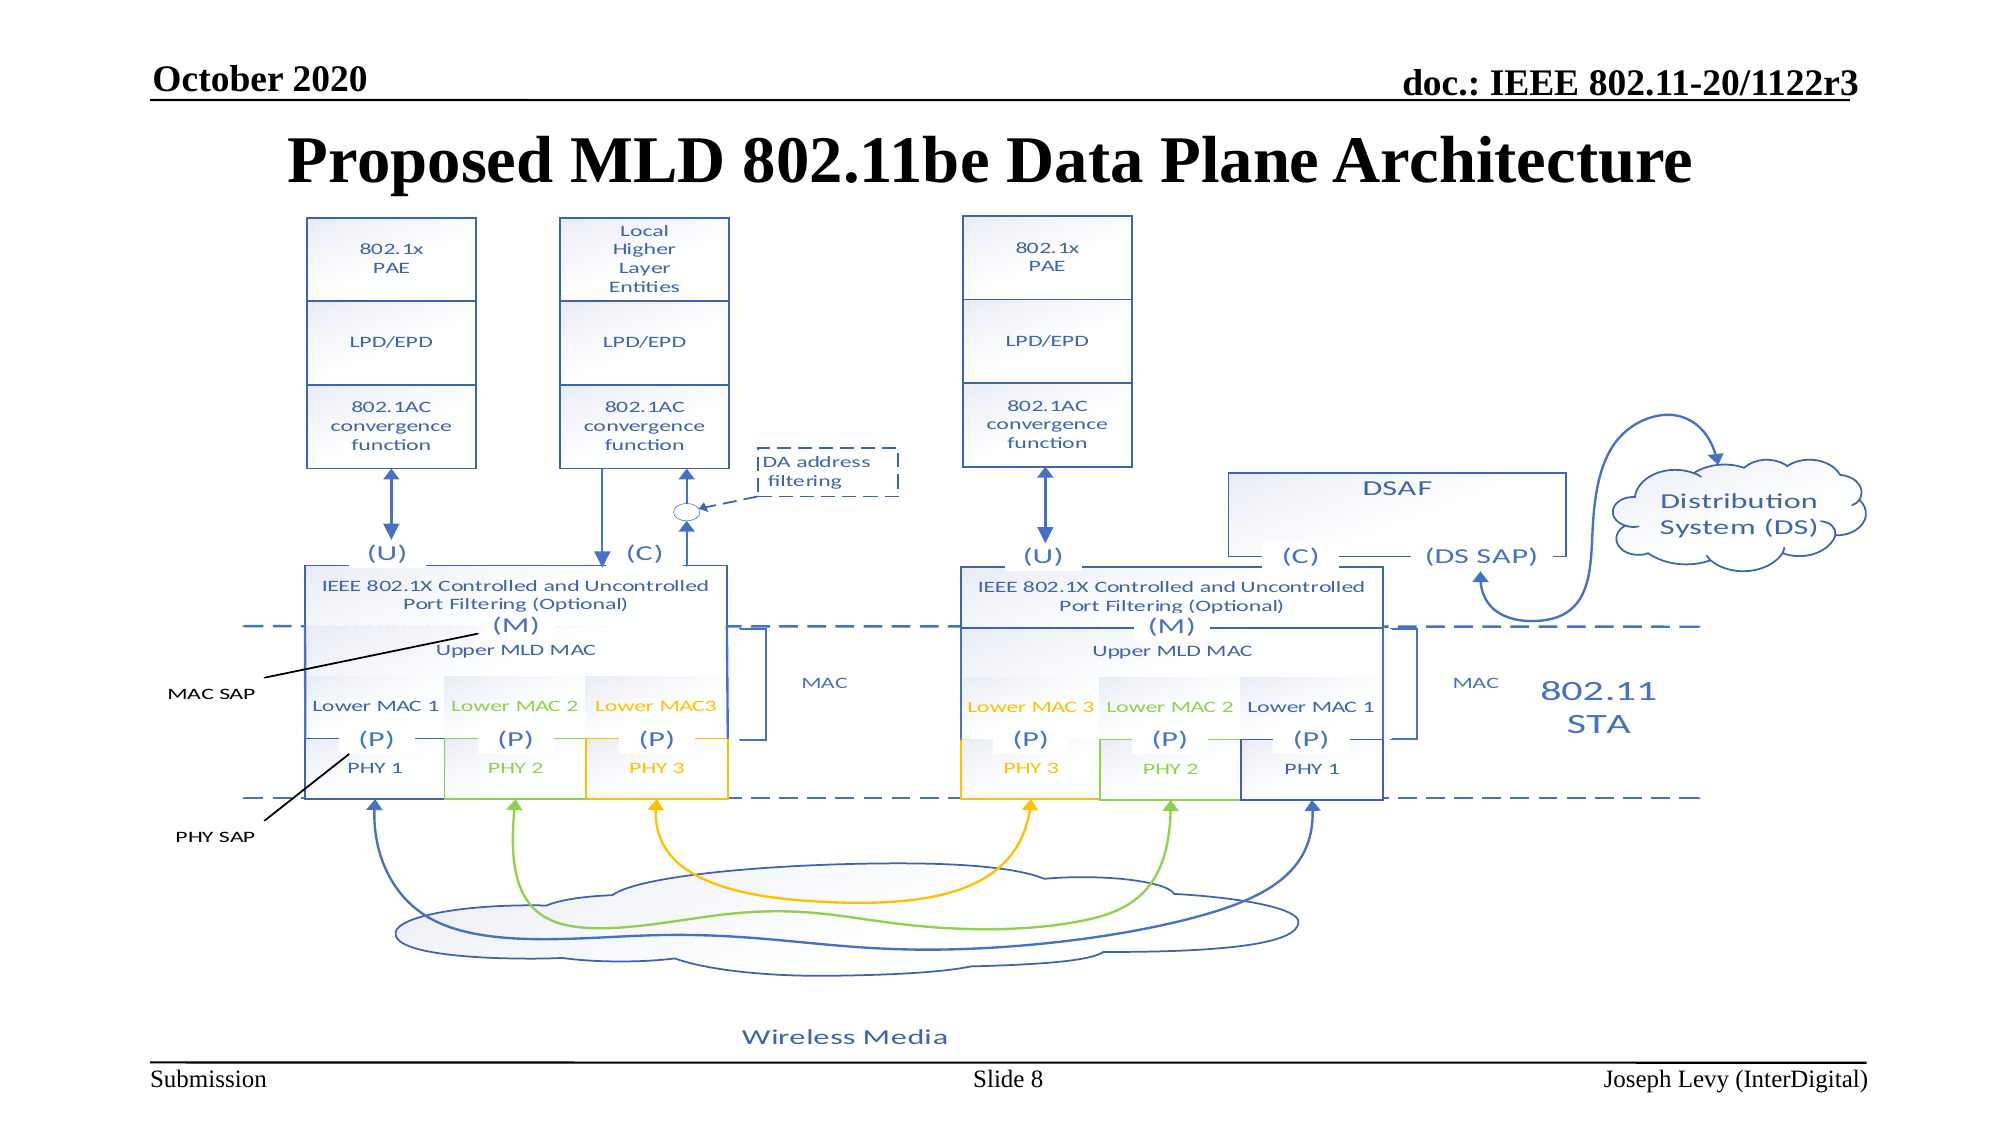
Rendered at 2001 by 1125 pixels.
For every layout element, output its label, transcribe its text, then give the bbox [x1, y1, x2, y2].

title Proposed MLD 802.11be Data Plane Architecture [149, 112, 1850, 201]
picture [152, 212, 1869, 1063]
slide_number Slide 8 [950, 1074, 1067, 1123]
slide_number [152, 54, 563, 100]
footer Joseph Levy (InterDigital) [1171, 1072, 1869, 1093]
